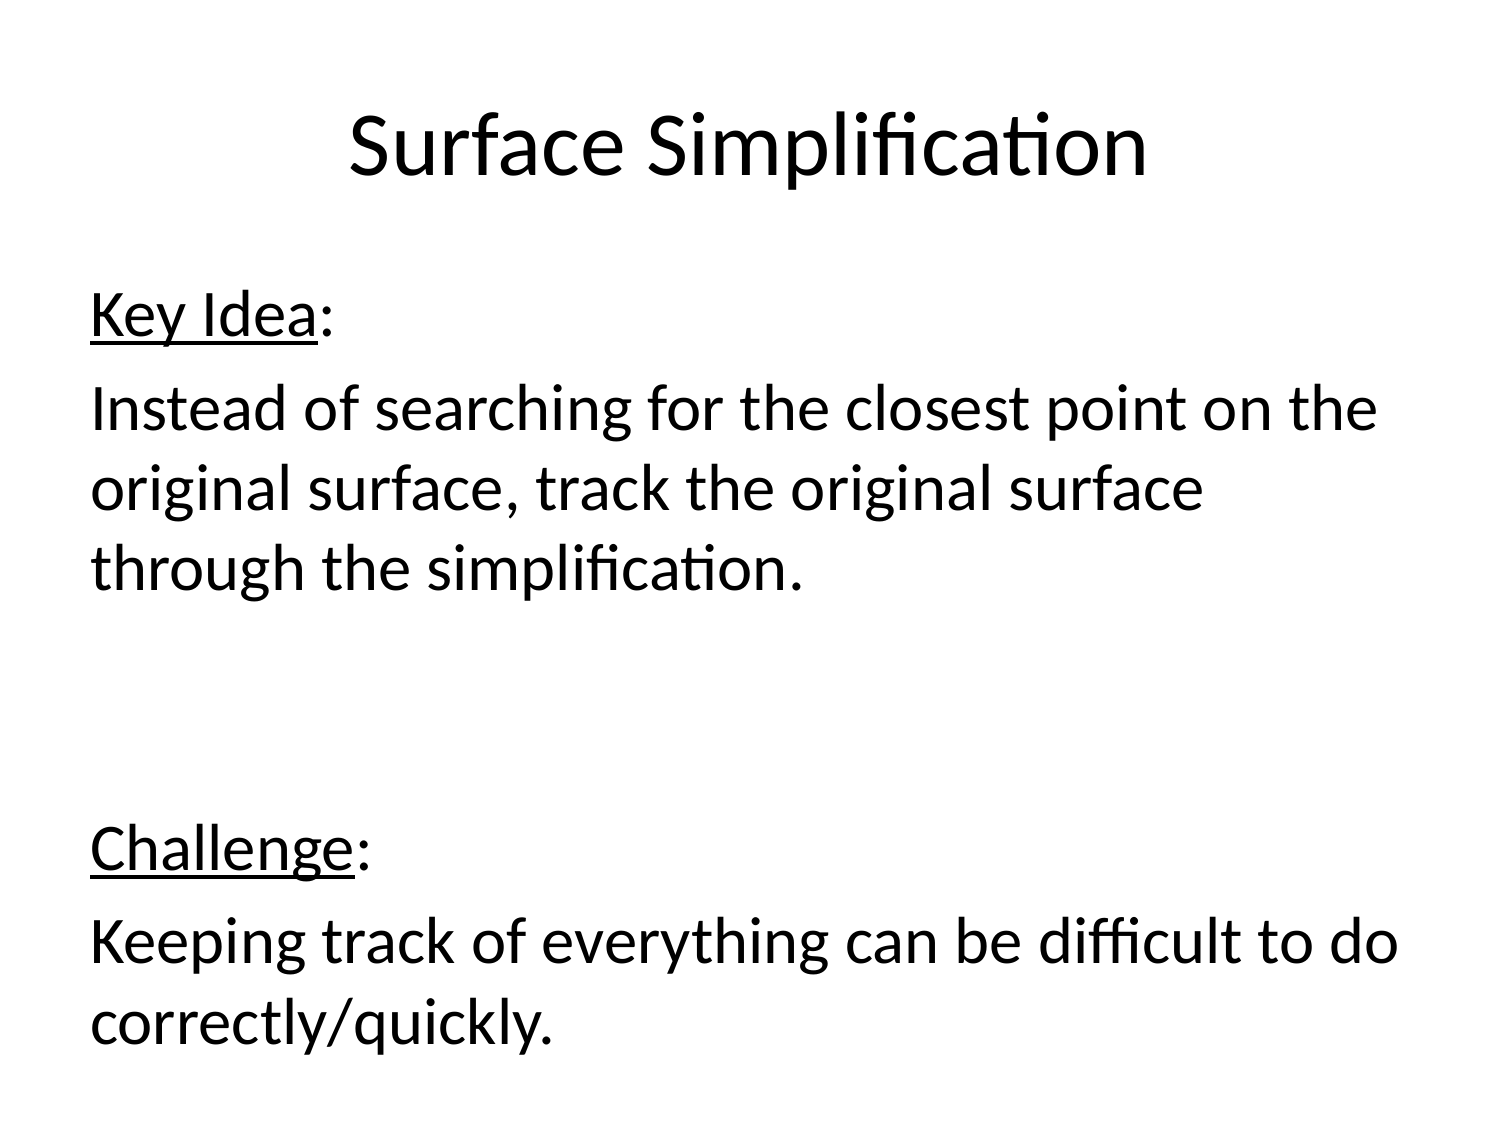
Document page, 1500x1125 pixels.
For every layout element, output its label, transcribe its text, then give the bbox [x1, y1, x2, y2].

list Key Idea: Instead of searching for the closest point on the original surface, track the original surface through the simplification. Challenge: Keeping track of everything can be difficult to do correctly/quickly. [75, 262, 1425, 1125]
title Surface Simplification [75, 45, 1425, 233]
